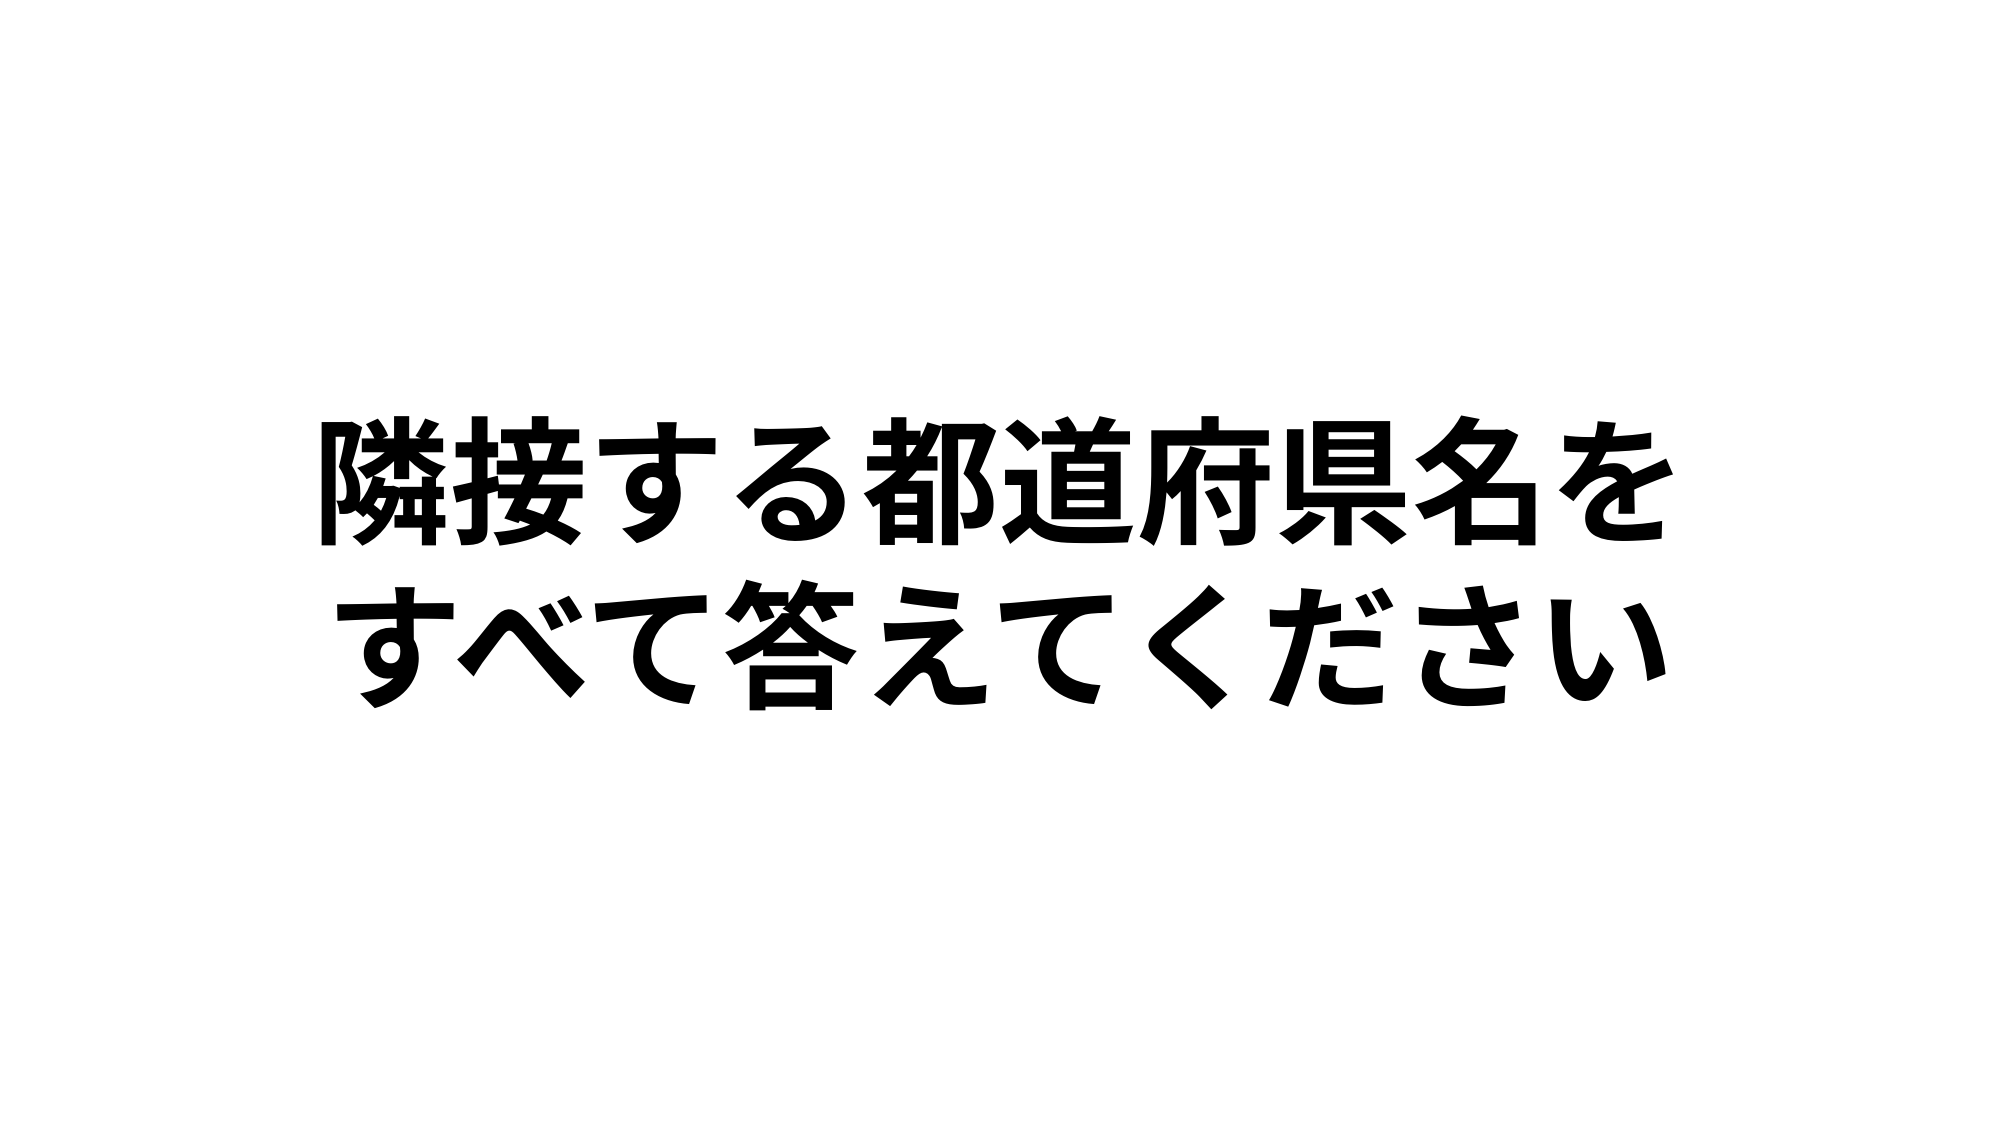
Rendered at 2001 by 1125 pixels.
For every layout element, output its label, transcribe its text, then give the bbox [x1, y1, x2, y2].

text_box 隣接する都道府県名を すべて答えてください [297, 388, 1703, 733]
